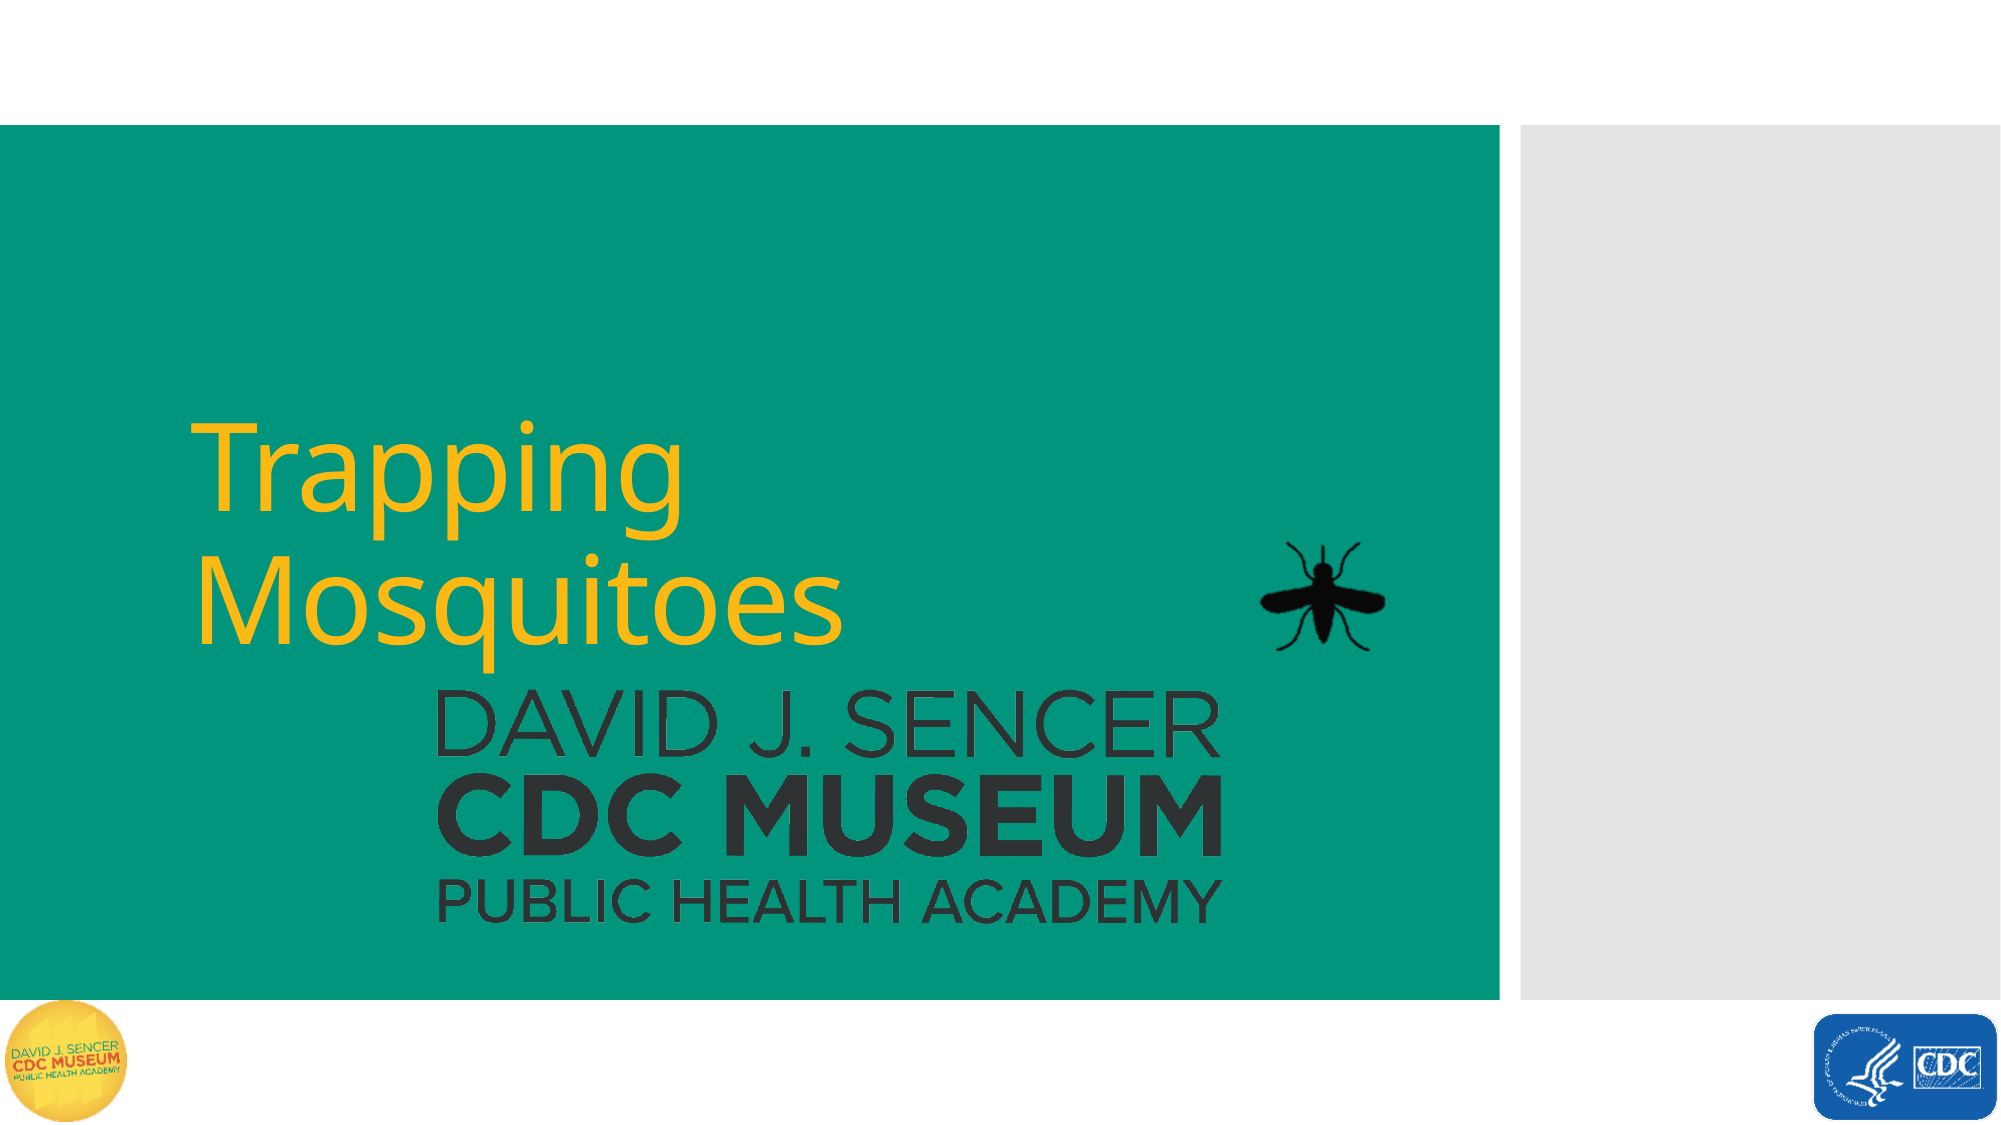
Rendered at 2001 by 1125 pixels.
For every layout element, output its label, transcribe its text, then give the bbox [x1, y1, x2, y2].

text_box [0, 1000, 1995, 1125]
title Trapping Mosquitoes [175, 213, 1256, 679]
picture [4, 1000, 127, 1123]
picture [1801, 1006, 2000, 1125]
picture [421, 520, 1411, 948]
